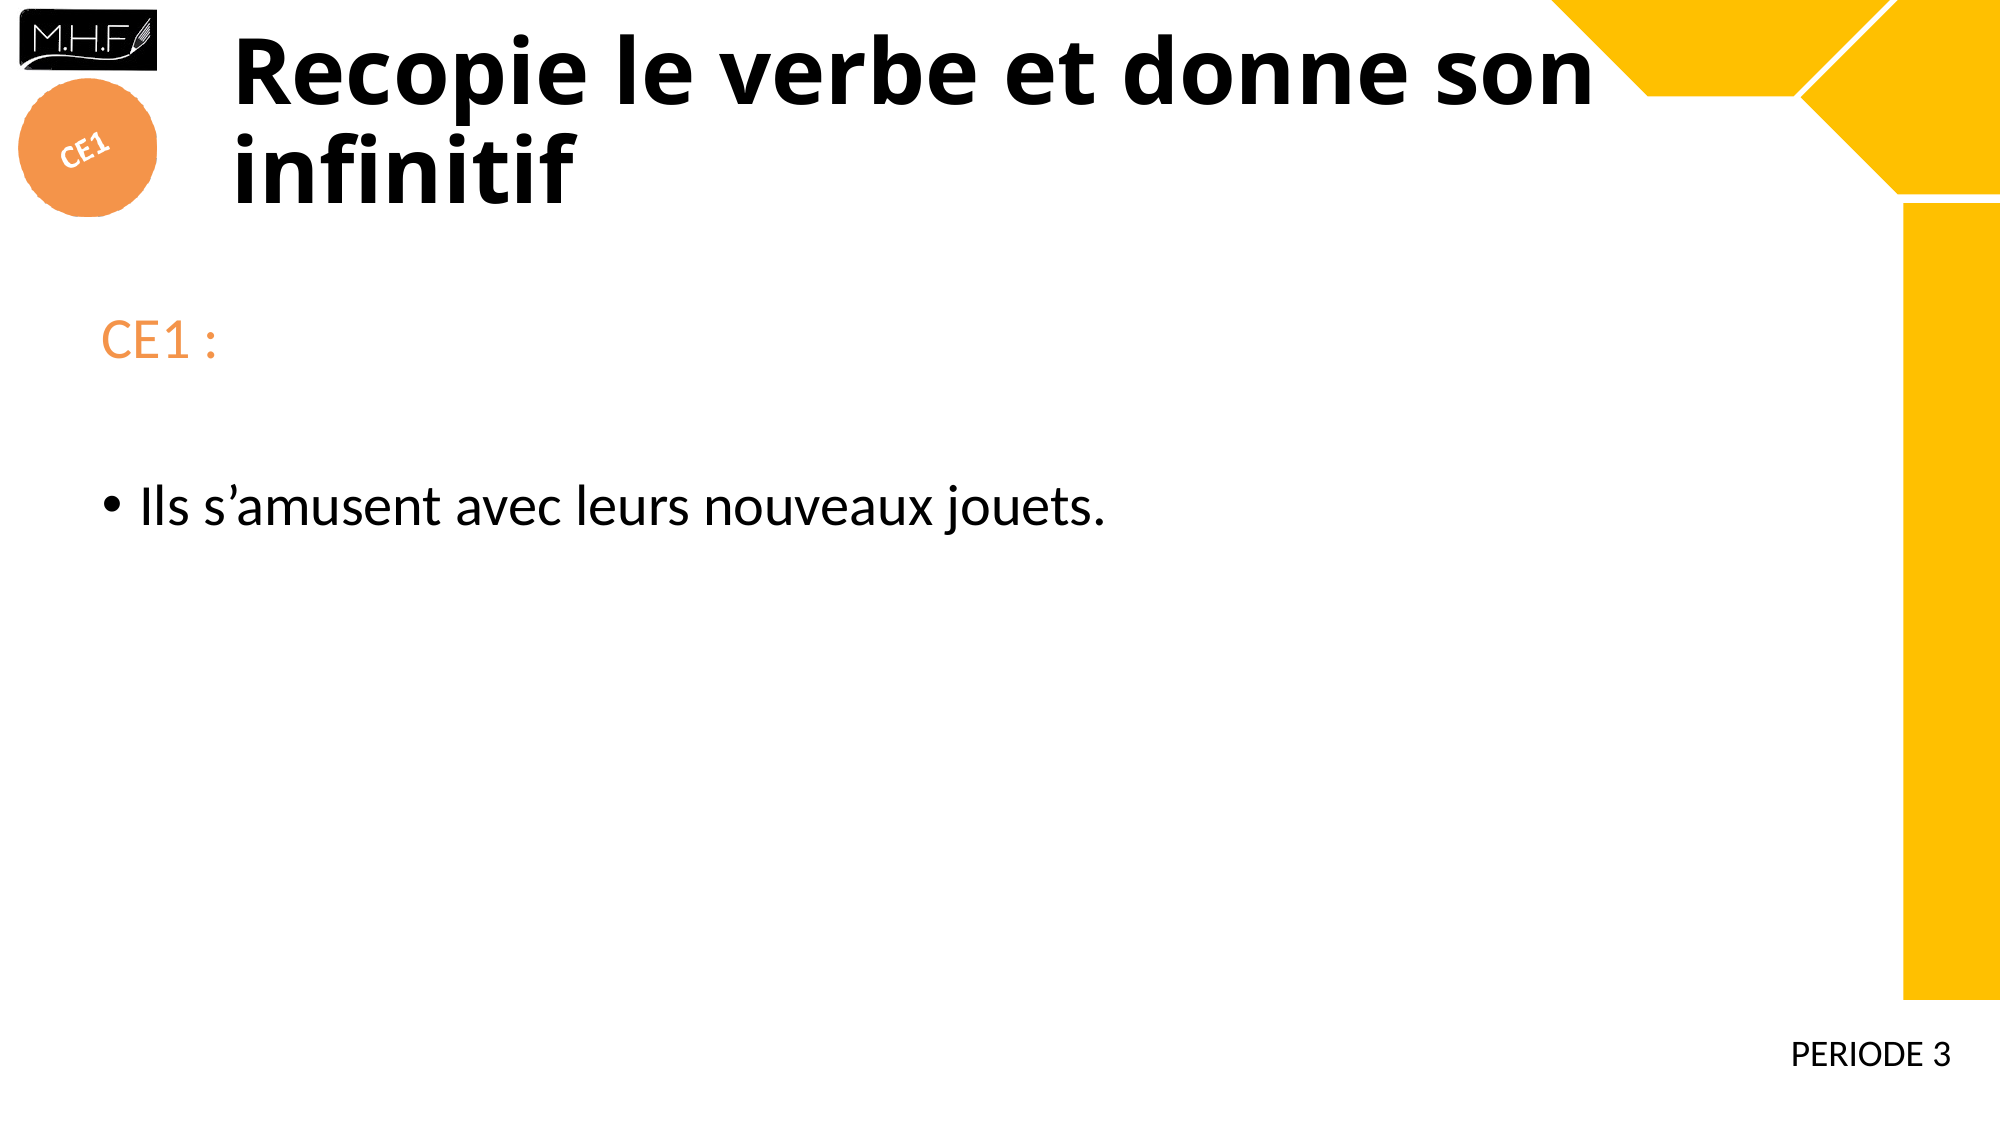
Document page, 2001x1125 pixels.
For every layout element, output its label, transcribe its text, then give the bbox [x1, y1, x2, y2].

title Recopie le verbe et donne son infinitif [216, 15, 1763, 233]
picture [16, 7, 157, 74]
list CE1 : Ils s’amusent avec leurs nouveaux jouets. [86, 300, 1188, 1015]
text_box [1799, 0, 2000, 196]
text_box [1902, 202, 2000, 1001]
text_box [1549, 0, 1892, 98]
text_box PERIODE 3 [1362, 1021, 1967, 1125]
picture [18, 78, 157, 218]
